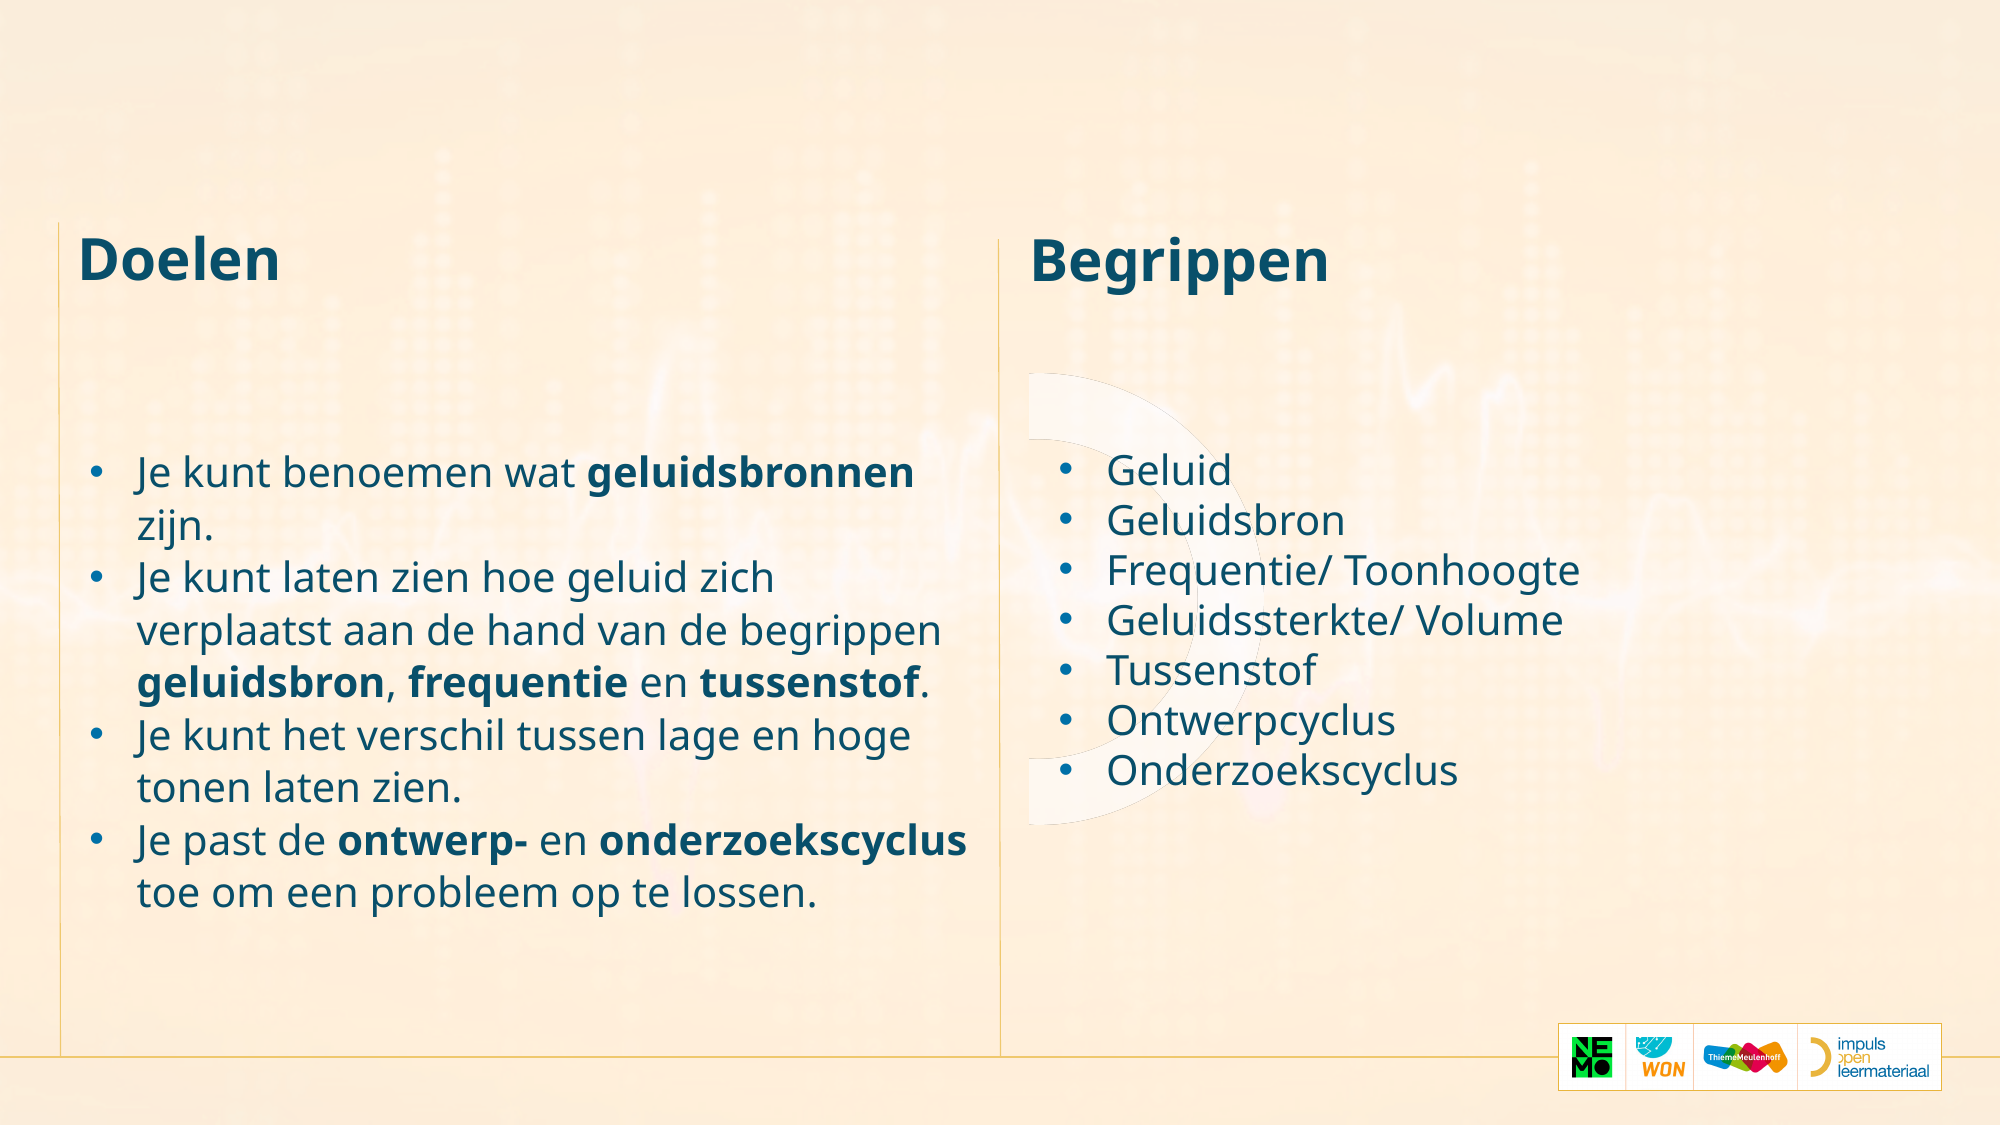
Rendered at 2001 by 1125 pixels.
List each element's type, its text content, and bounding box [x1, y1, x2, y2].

list Doelen [77, 222, 936, 359]
list Je kunt benoemen wat geluidsbronnen zijn. Je kunt laten zien hoe geluid zich verplaatst aan de hand van de begrippen geluidsbron, frequentie en tussenstof. Je kunt het verschil tussen lage en hoge tonen laten zien. Je past de ontwerp- en onderzoekscyclus toe om een probleem op te lossen. [89, 414, 970, 1009]
list Geluid Geluidsbron Frequentie/ Toonhoogte Geluidssterkte/ Volume Tussenstof Ontwerpcyclus Onderzoekscyclus [1029, 414, 1910, 1009]
list Begrippen [1029, 223, 1888, 360]
picture [1559, 1024, 1941, 1090]
